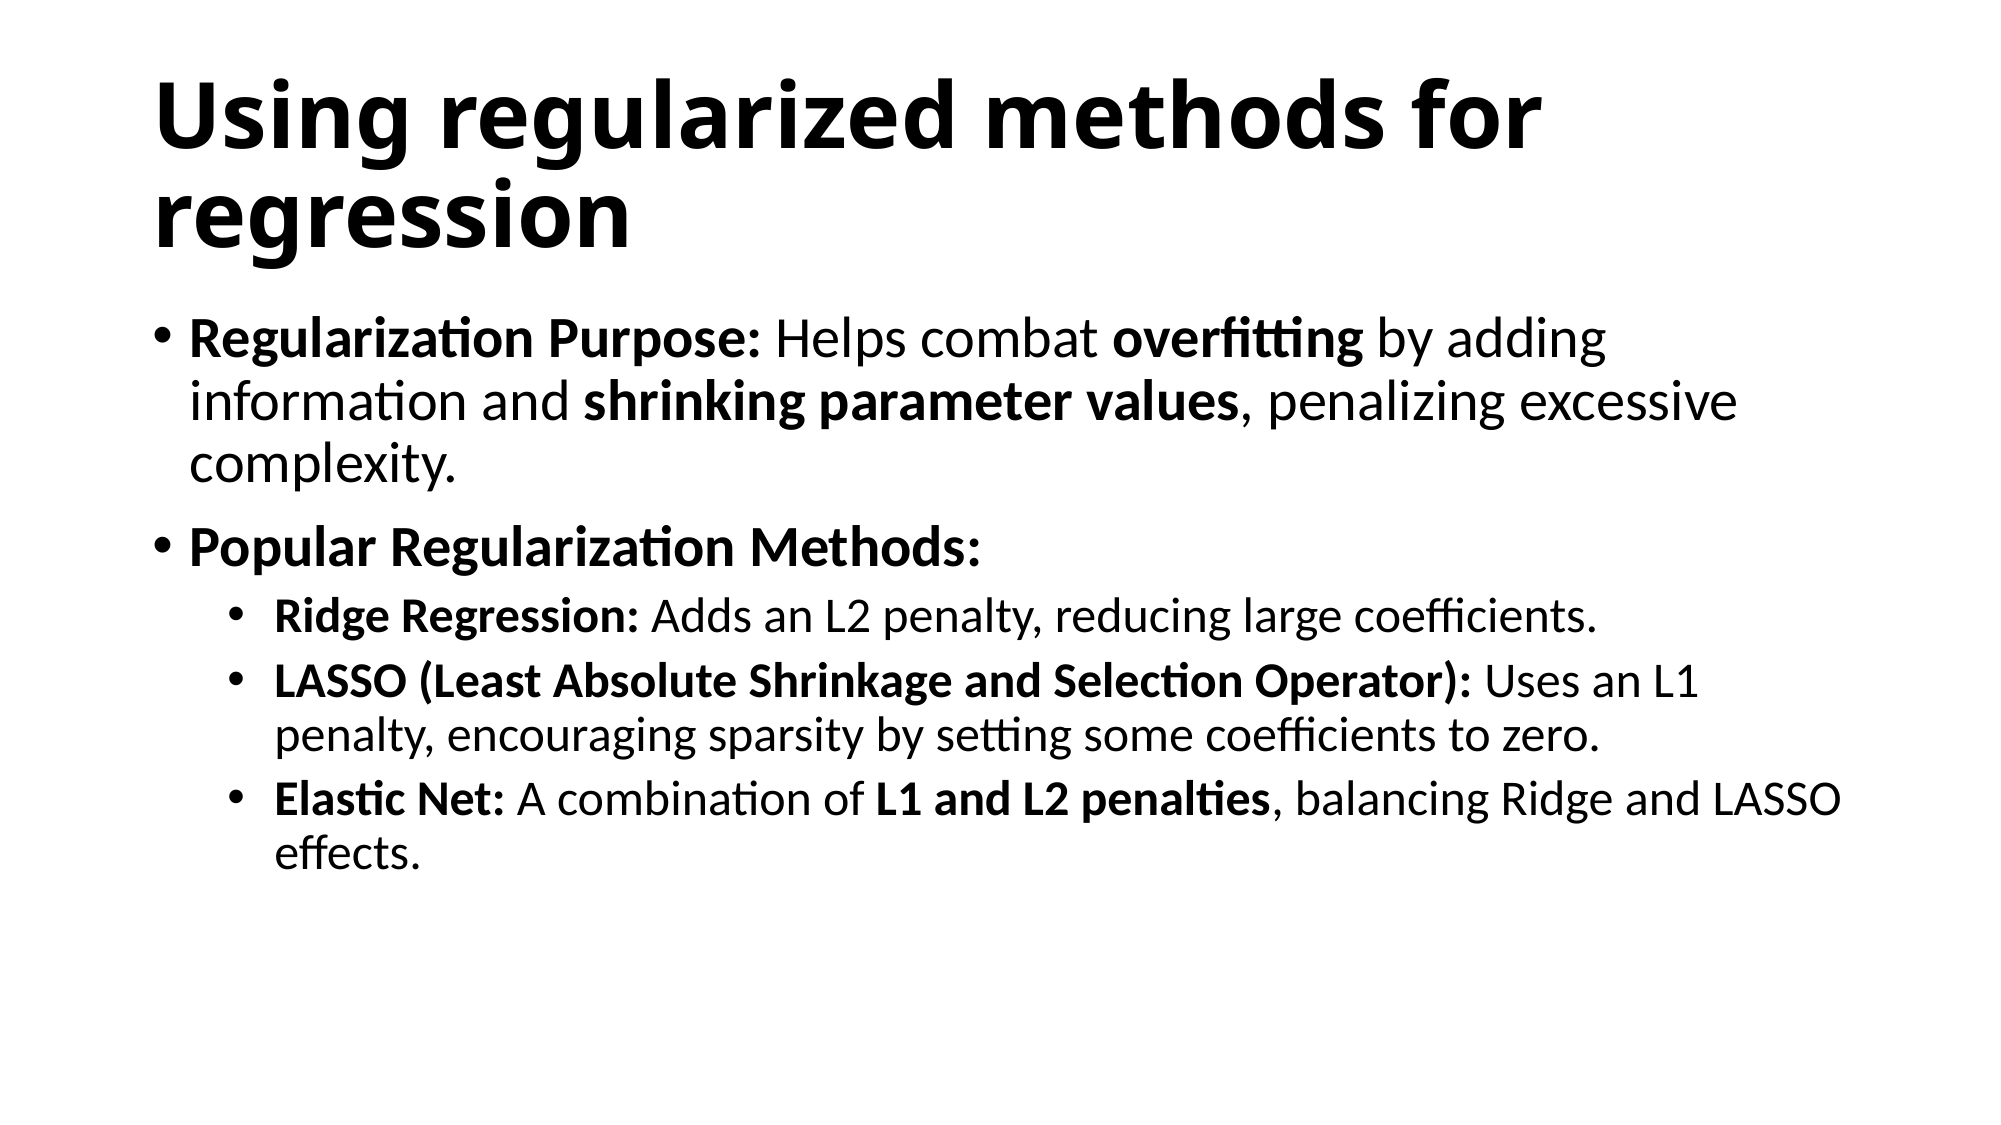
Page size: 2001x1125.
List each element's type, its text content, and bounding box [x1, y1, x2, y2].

title Using regularized methods for regression [137, 59, 1863, 278]
list Regularization Purpose: Helps combat overfitting by adding information and shrinking parameter values, penalizing excessive complexity. Popular Regularization Methods: Ridge Regression: Adds an L2 penalty, reducing large coefficients. LASSO (Least Absolute Shrinkage and Selection Operator): Uses an L1 penalty, encouraging sparsity by setting some coefficients to zero. Elastic Net: A combination of L1 and L2 penalties, balancing Ridge and LASSO effects. [137, 299, 1863, 1014]
